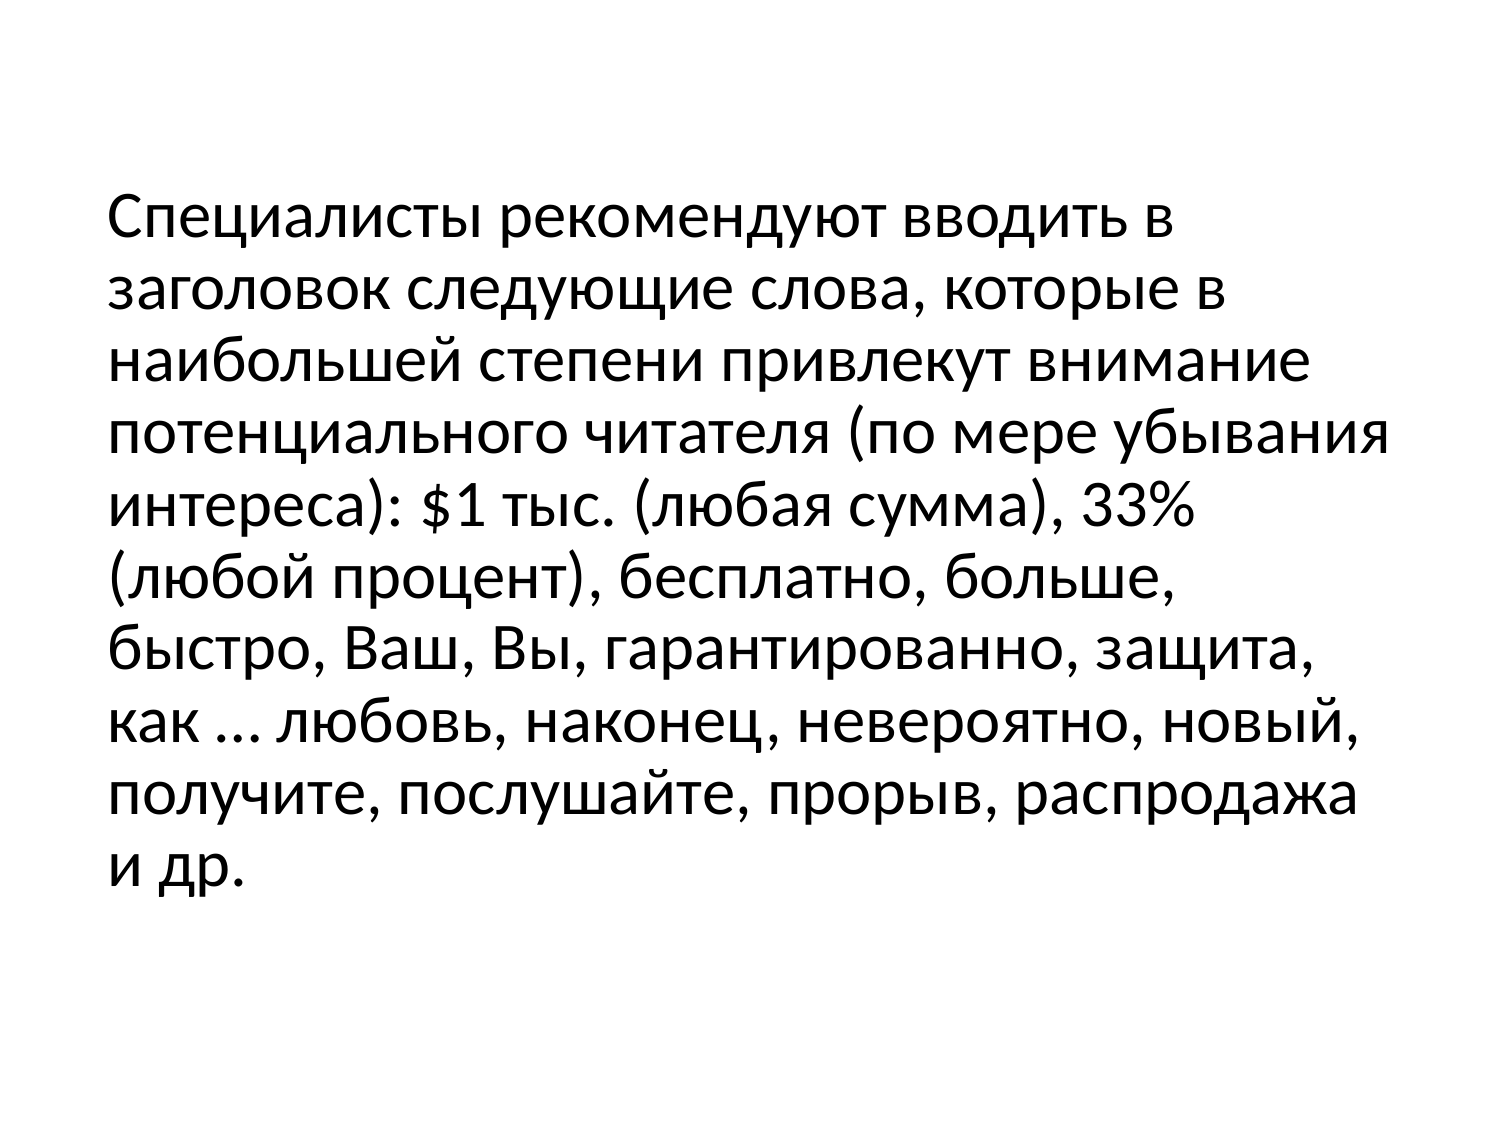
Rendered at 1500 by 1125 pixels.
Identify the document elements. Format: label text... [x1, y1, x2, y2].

list Специалисты рекомендуют вводить в заголовок следующие слова, которые в наибольшей степени привлекут внимание потенциального читателя (по мере убывания интереса): $1 тыс. (любая сумма), 33% (любой процент), бесплатно, больше, быстро, Ваш, Вы, гарантированно, защита, как … любовь, наконец, невероятно, новый, получите, послушайте, прорыв, распродажа и др. [75, 172, 1425, 1079]
